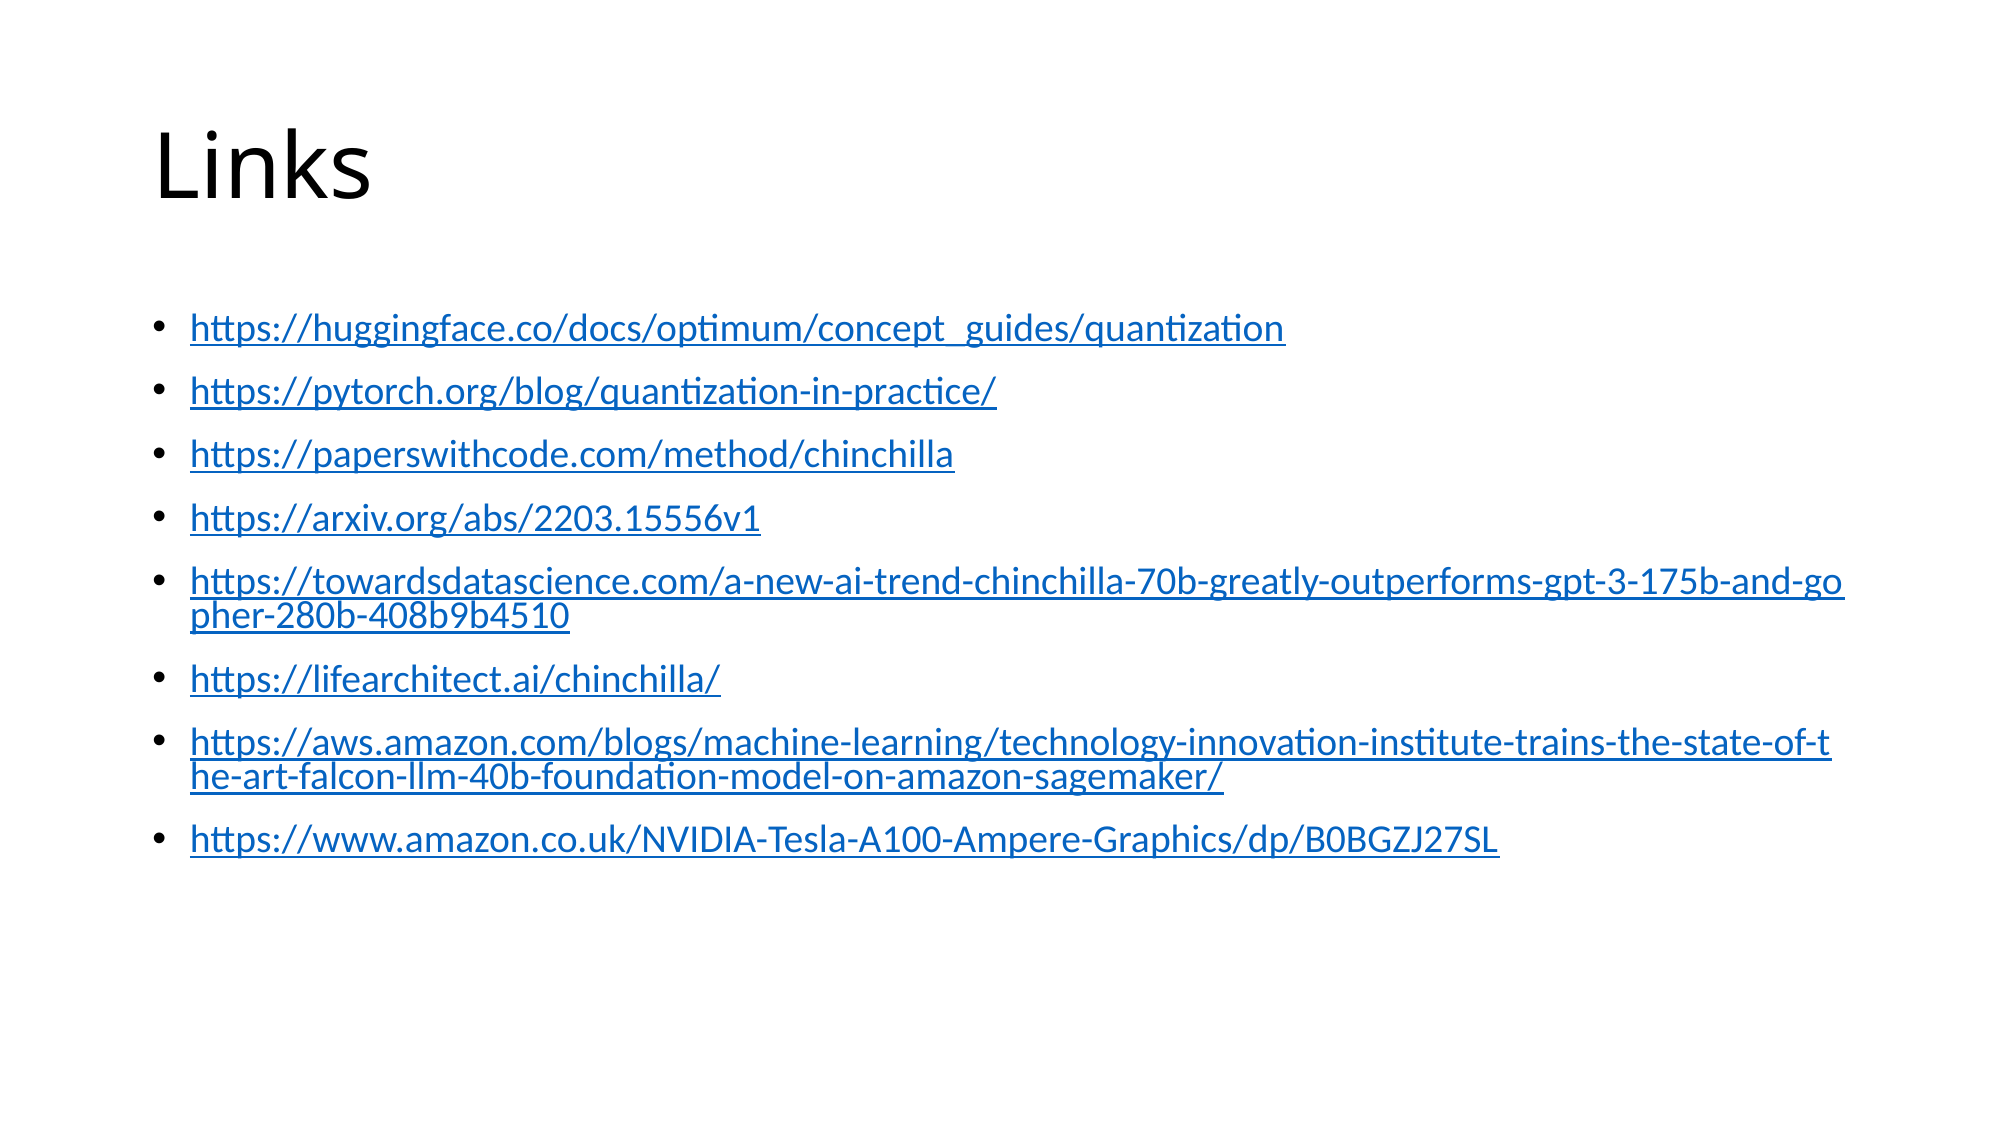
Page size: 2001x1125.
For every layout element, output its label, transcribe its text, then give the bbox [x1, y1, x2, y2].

list https://huggingface.co/docs/optimum/concept_guides/quantization https://pytorch.org/blog/quantization-in-practice/ https://paperswithcode.com/method/chinchilla https://arxiv.org/abs/2203.15556v1 https://towardsdatascience.com/a-new-ai-trend-chinchilla-70b-greatly-outperforms-gpt-3-175b-and-gopher-280b-408b9b4510 https://lifearchitect.ai/chinchilla/ https://aws.amazon.com/blogs/machine-learning/technology-innovation-institute-trains-the-state-of-the-art-falcon-llm-40b-foundation-model-on-amazon-sagemaker/ https://www.amazon.co.uk/NVIDIA-Tesla-A100-Ampere-Graphics/dp/B0BGZJ27SL [137, 299, 1863, 1014]
title Links [137, 59, 1863, 278]
